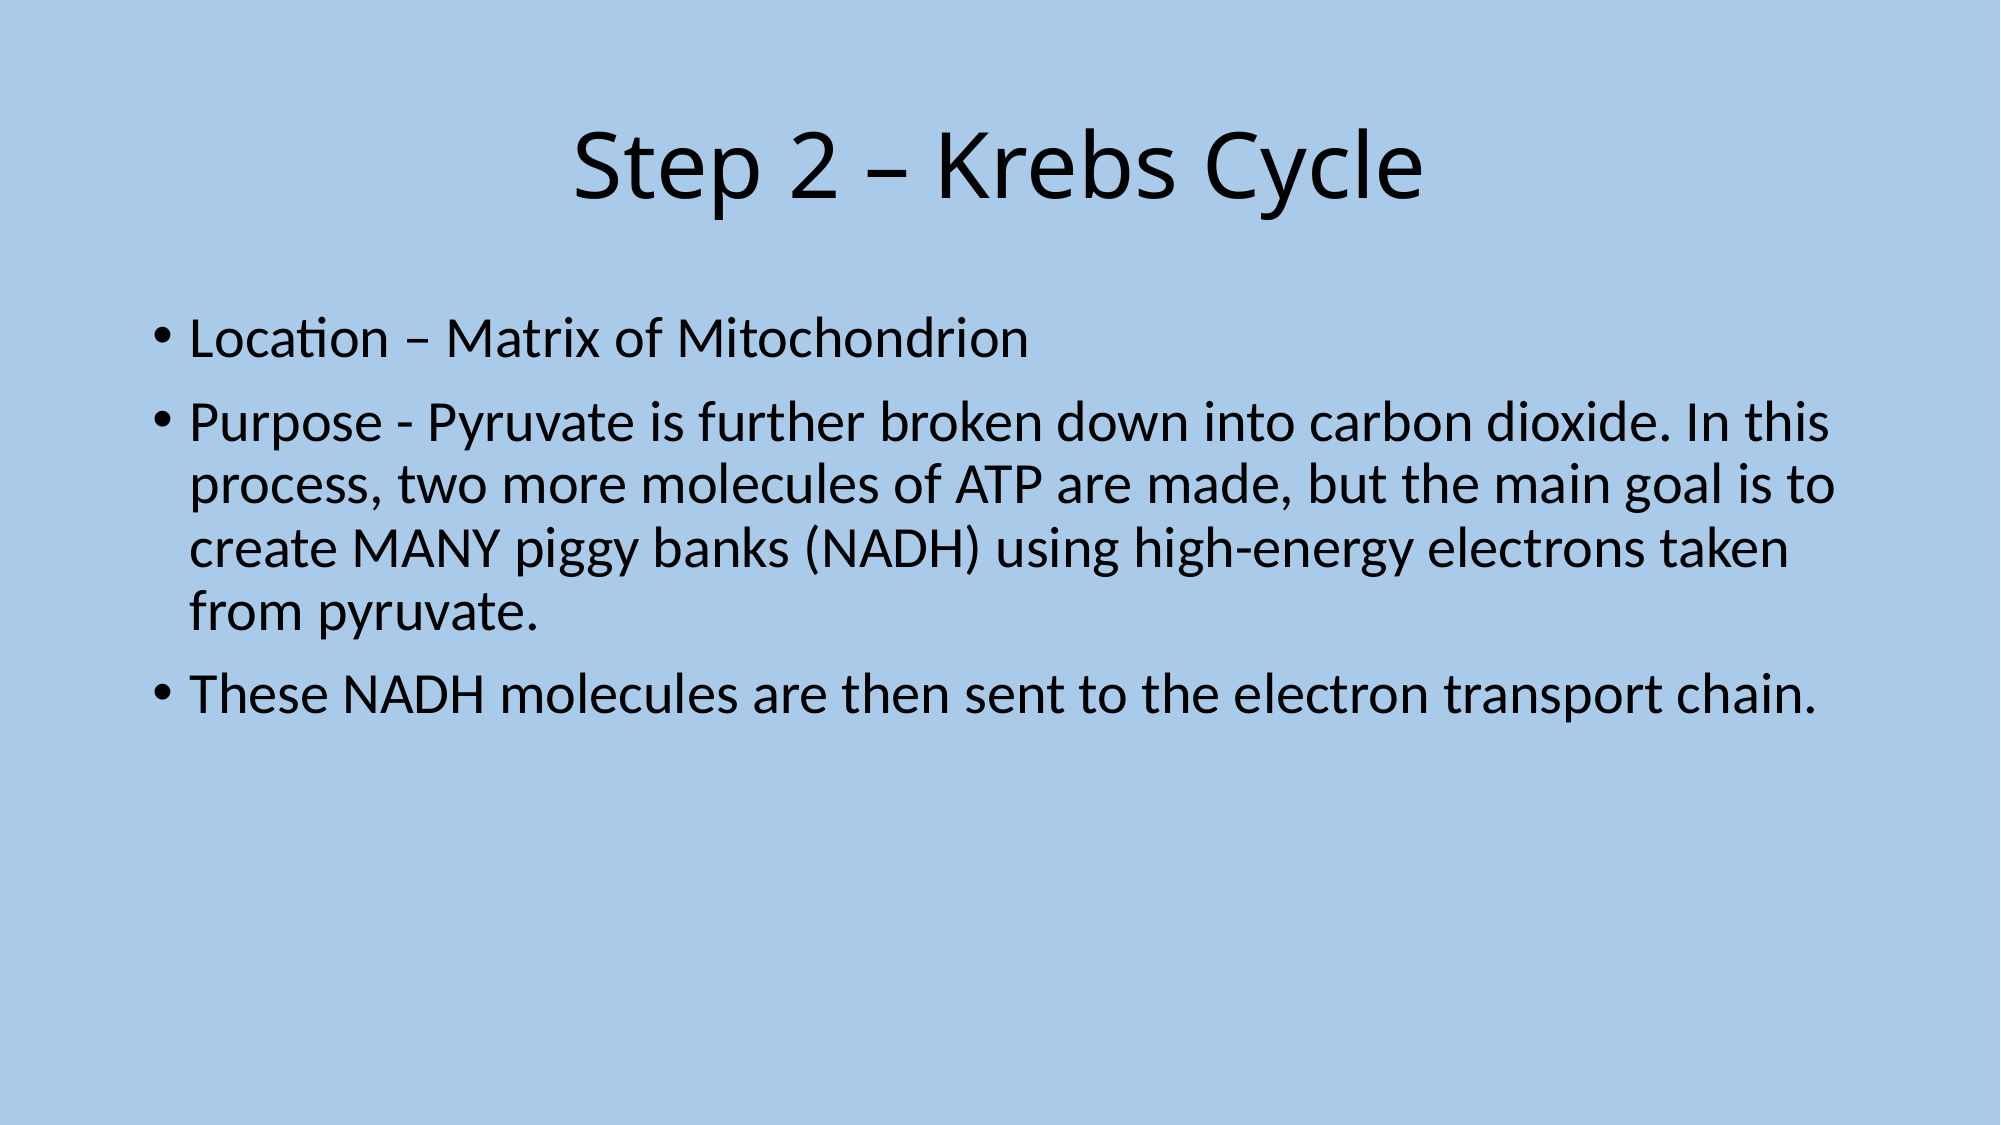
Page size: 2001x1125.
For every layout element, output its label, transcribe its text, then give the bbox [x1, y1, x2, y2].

title Step 2 – Krebs Cycle [137, 59, 1863, 278]
list Location – Matrix of Mitochondrion Purpose - Pyruvate is further broken down into carbon dioxide. In this process, two more molecules of ATP are made, but the main goal is to create MANY piggy banks (NADH) using high-energy electrons taken from pyruvate. These NADH molecules are then sent to the electron transport chain. [137, 299, 1863, 1014]
